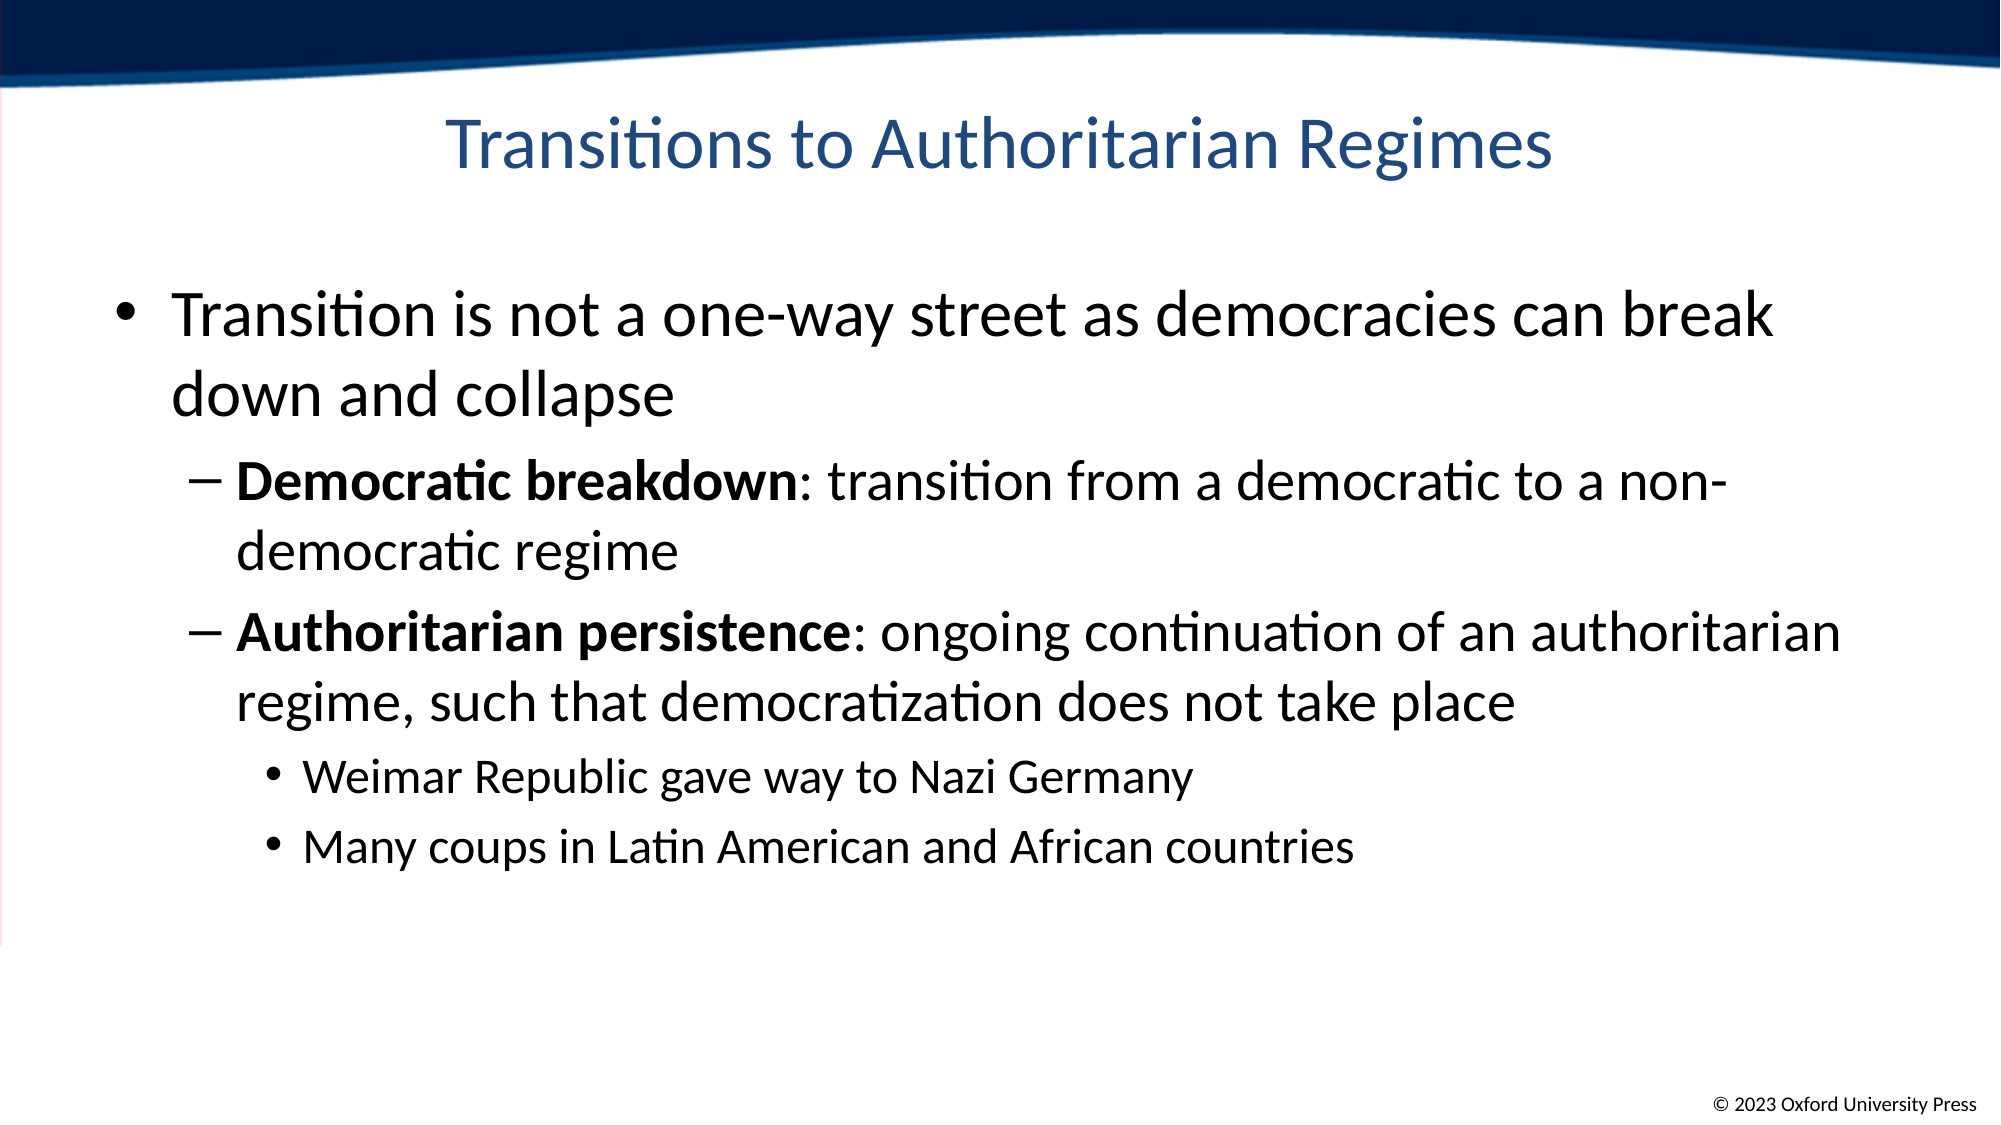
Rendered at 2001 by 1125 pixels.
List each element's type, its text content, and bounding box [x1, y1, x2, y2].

list Transition is not a one-way street as democracies can break down and collapse Democratic breakdown: transition from a democratic to a non-democratic regime Authoritarian persistence: ongoing continuation of an authoritarian regime, such that democratization does not take place Weimar Republic gave way to Nazi Germany Many coups in Latin American and African countries [99, 262, 1900, 1005]
picture [0, 0, 2000, 1125]
title Transitions to Authoritarian Regimes [99, 45, 1900, 233]
